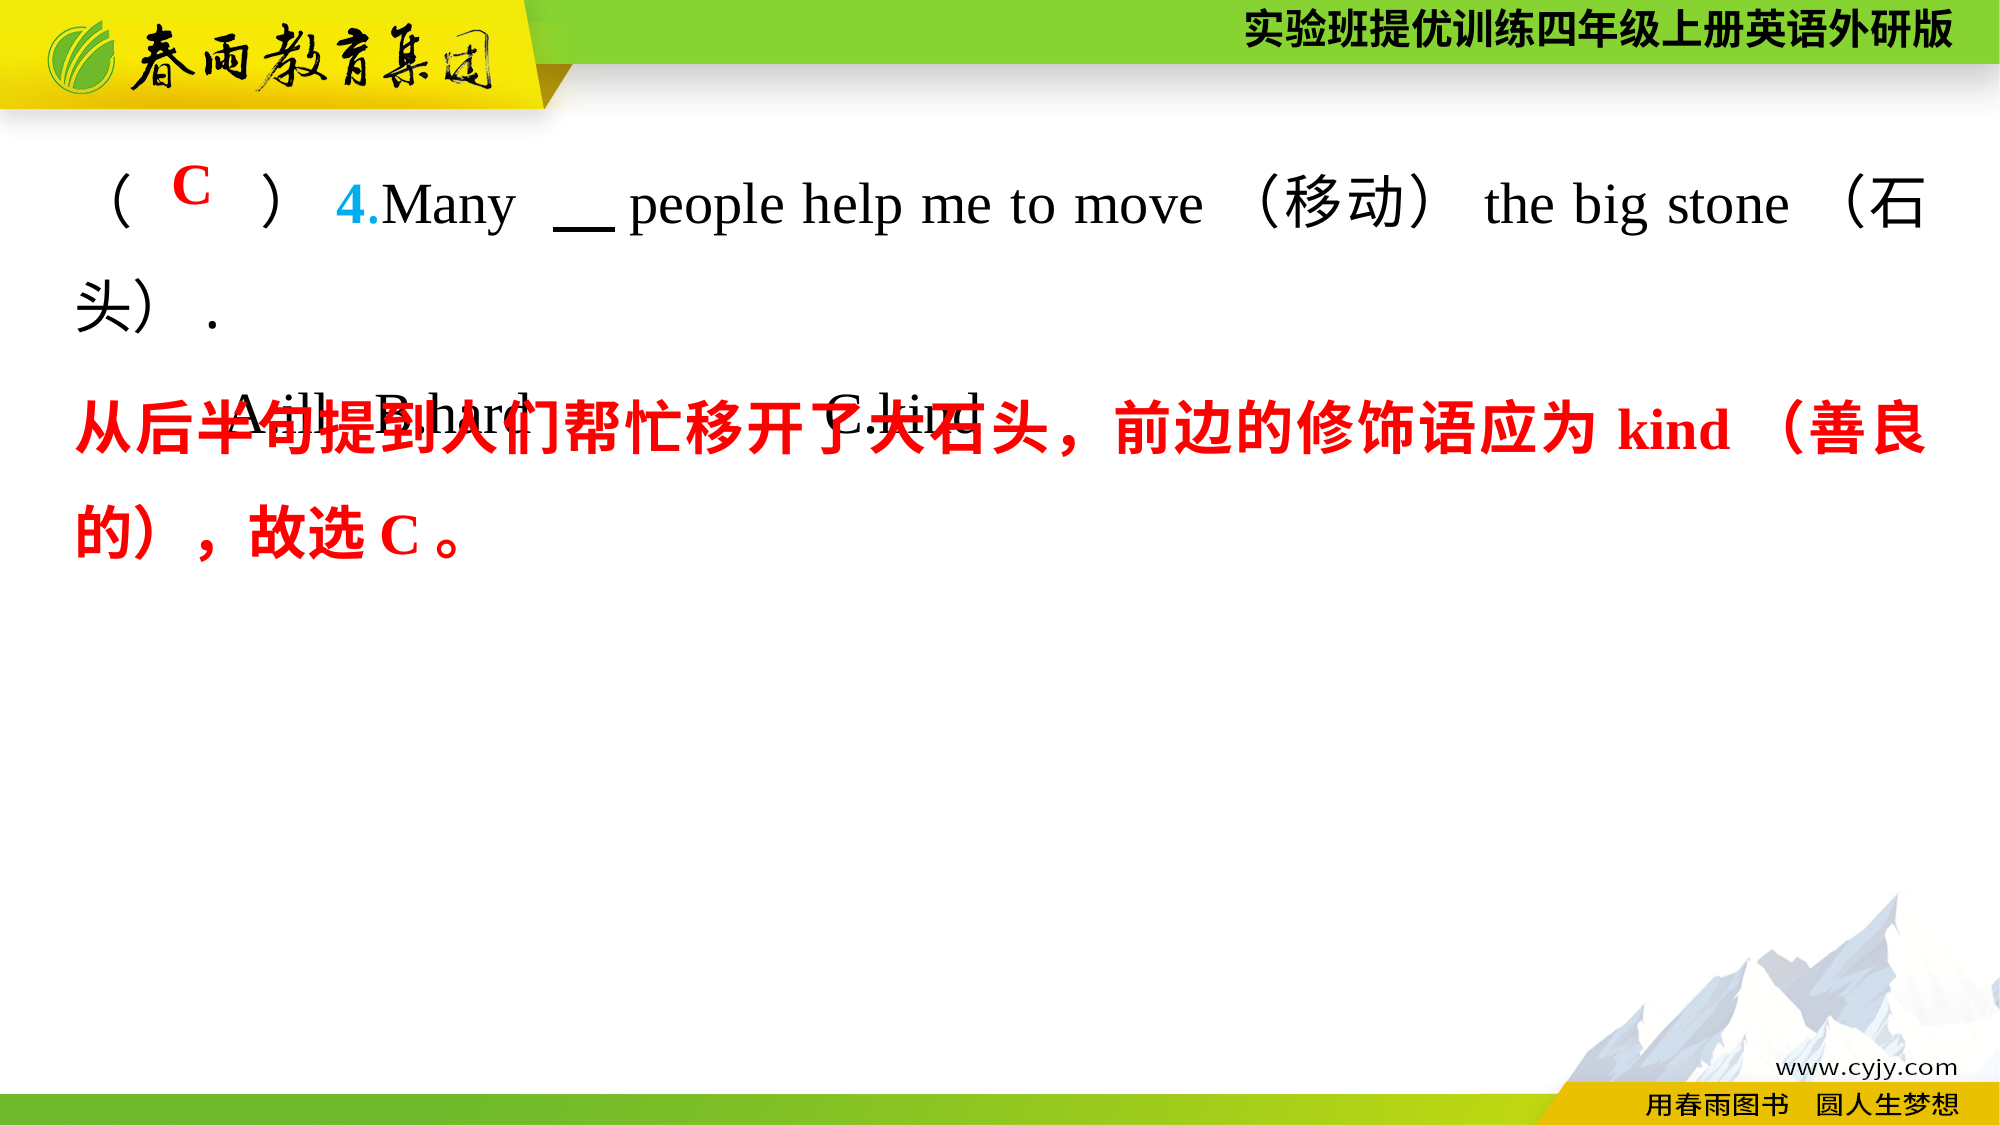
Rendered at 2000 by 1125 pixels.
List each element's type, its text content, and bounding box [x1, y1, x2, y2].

picture [0, 0, 2000, 1125]
text_box 从后半句提到人们帮忙移开了大石头，前边的修饰语应为kind（善良的），故选C。 [59, 348, 1944, 574]
list （ ）4.Many people help me to move（移动）the big stone（石头）. A.ill B.hard C.kind [59, 122, 1944, 348]
text_box C [157, 138, 229, 224]
